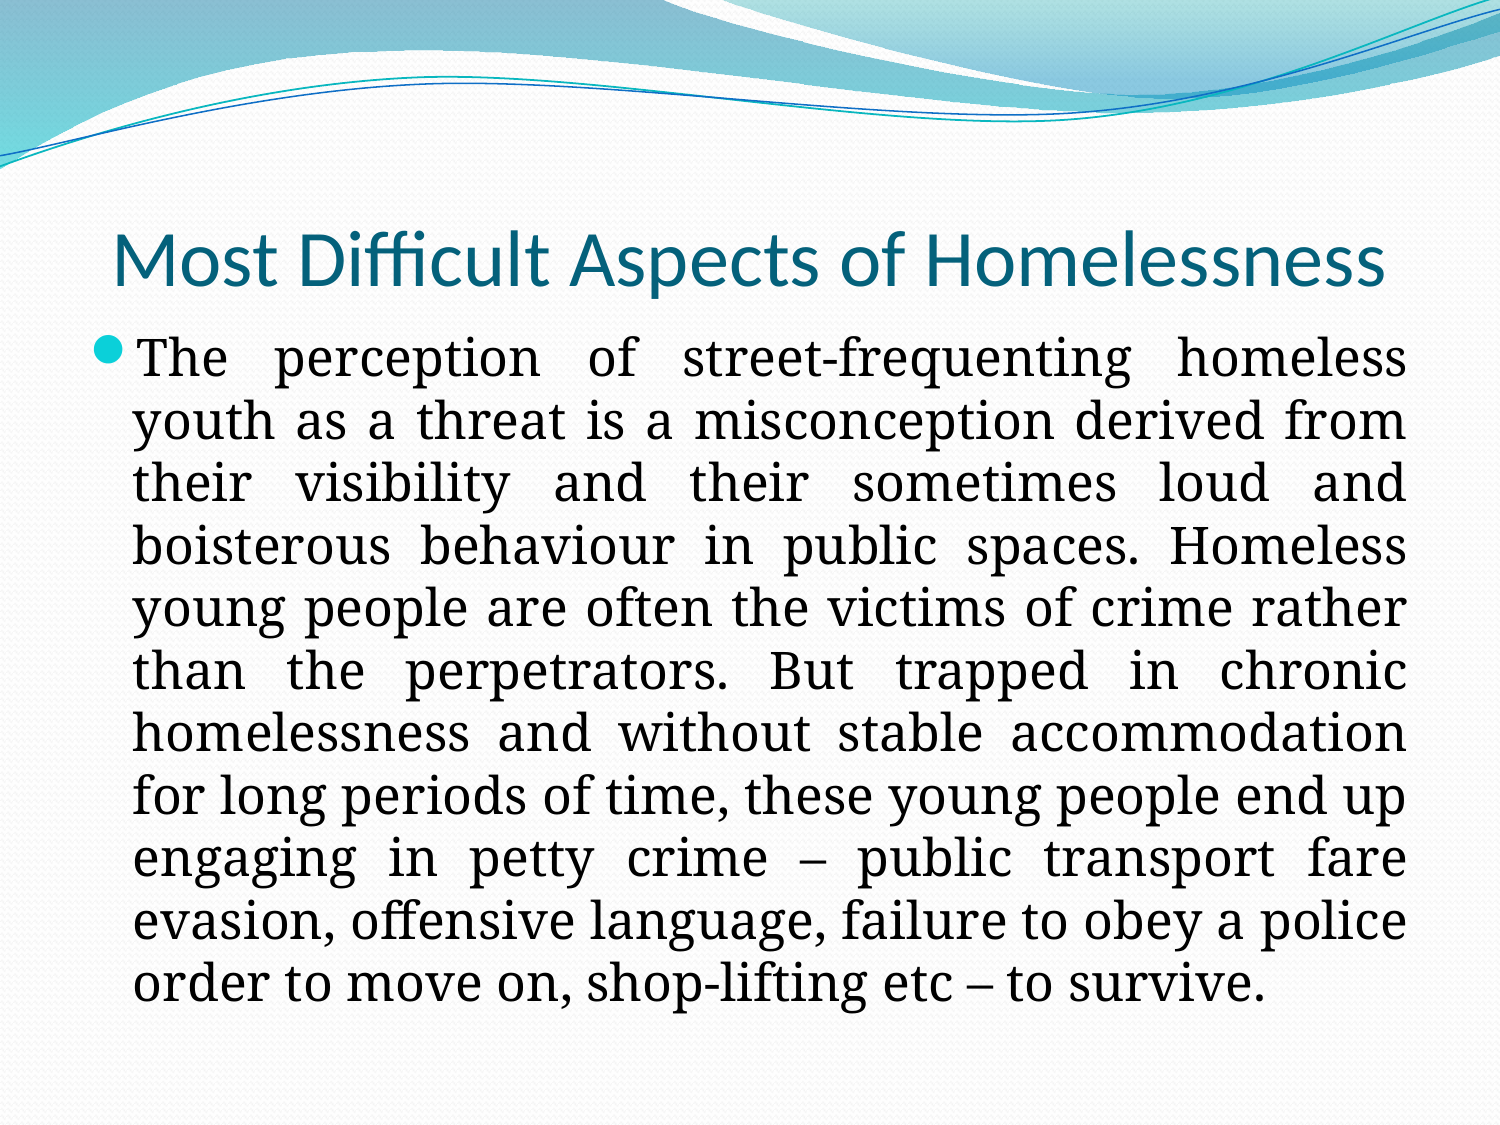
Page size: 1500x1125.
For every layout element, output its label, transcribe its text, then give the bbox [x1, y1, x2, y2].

list The perception of street-frequenting homeless youth as a threat is a misconception derived from their visibility and their sometimes loud and boisterous behaviour in public spaces. Homeless young people are often the victims of crime rather than the perpetrators. But trapped in chronic homelessness and without stable accommodation for long periods of time, these young people end up engaging in petty crime – public transport fare evasion, offensive language, failure to obey a police order to move on, shop-lifting etc – to survive. [75, 317, 1425, 1038]
title Most Difficult Aspects of Homelessness [75, 115, 1425, 303]
